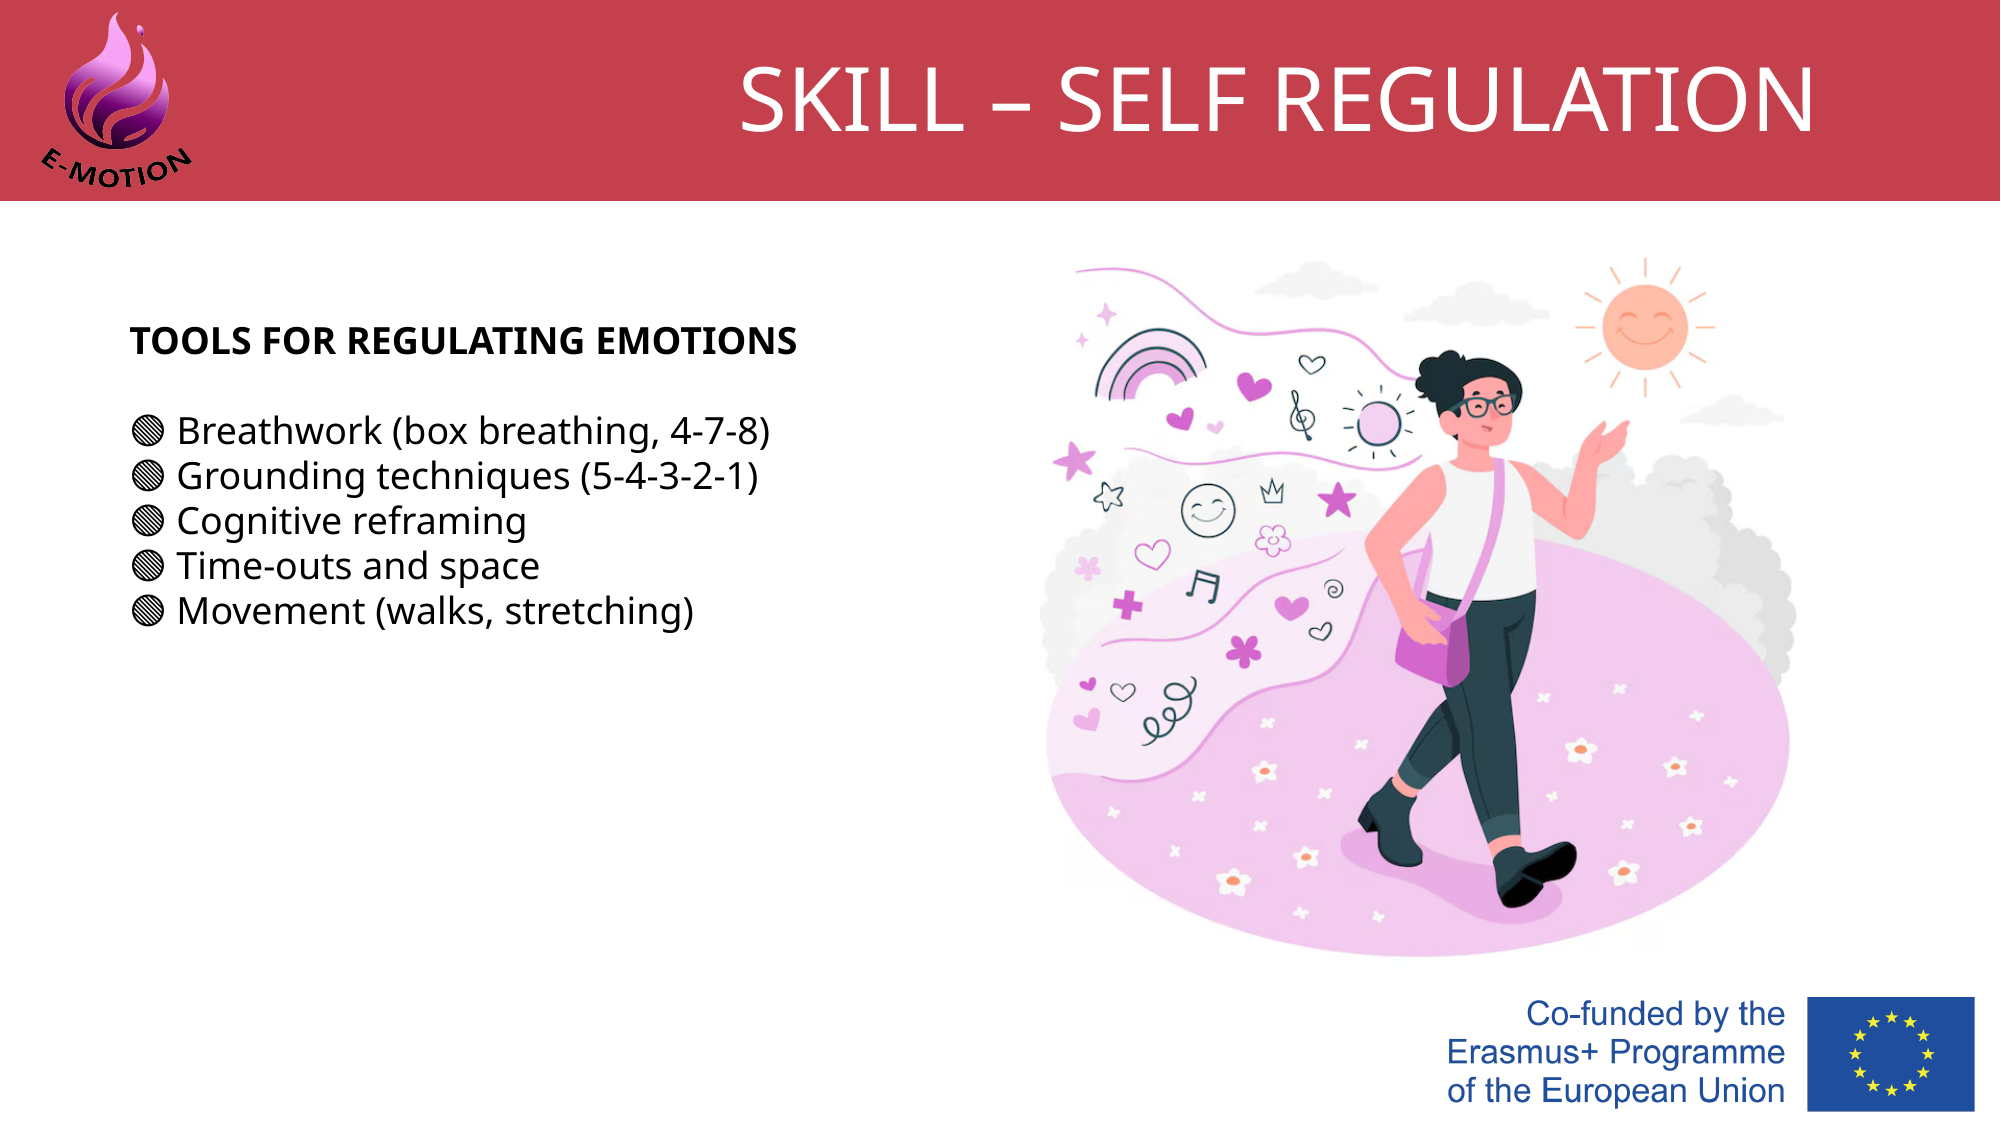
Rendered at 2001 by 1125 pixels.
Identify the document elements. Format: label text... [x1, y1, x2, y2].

text_box TOOLS FOR REGULATING EMOTIONS 🟢 Breathwork (box breathing, 4-7-8) 🟢 Grounding techniques (5-4-3-2-1) 🟢 Cognitive reframing 🟢 Time-outs and space 🟢 Movement (walks, stretching) [114, 310, 1032, 640]
picture [0, 0, 253, 247]
text_box SKILL – SELF REGULATION [576, 35, 1836, 311]
picture [1032, 218, 1804, 991]
